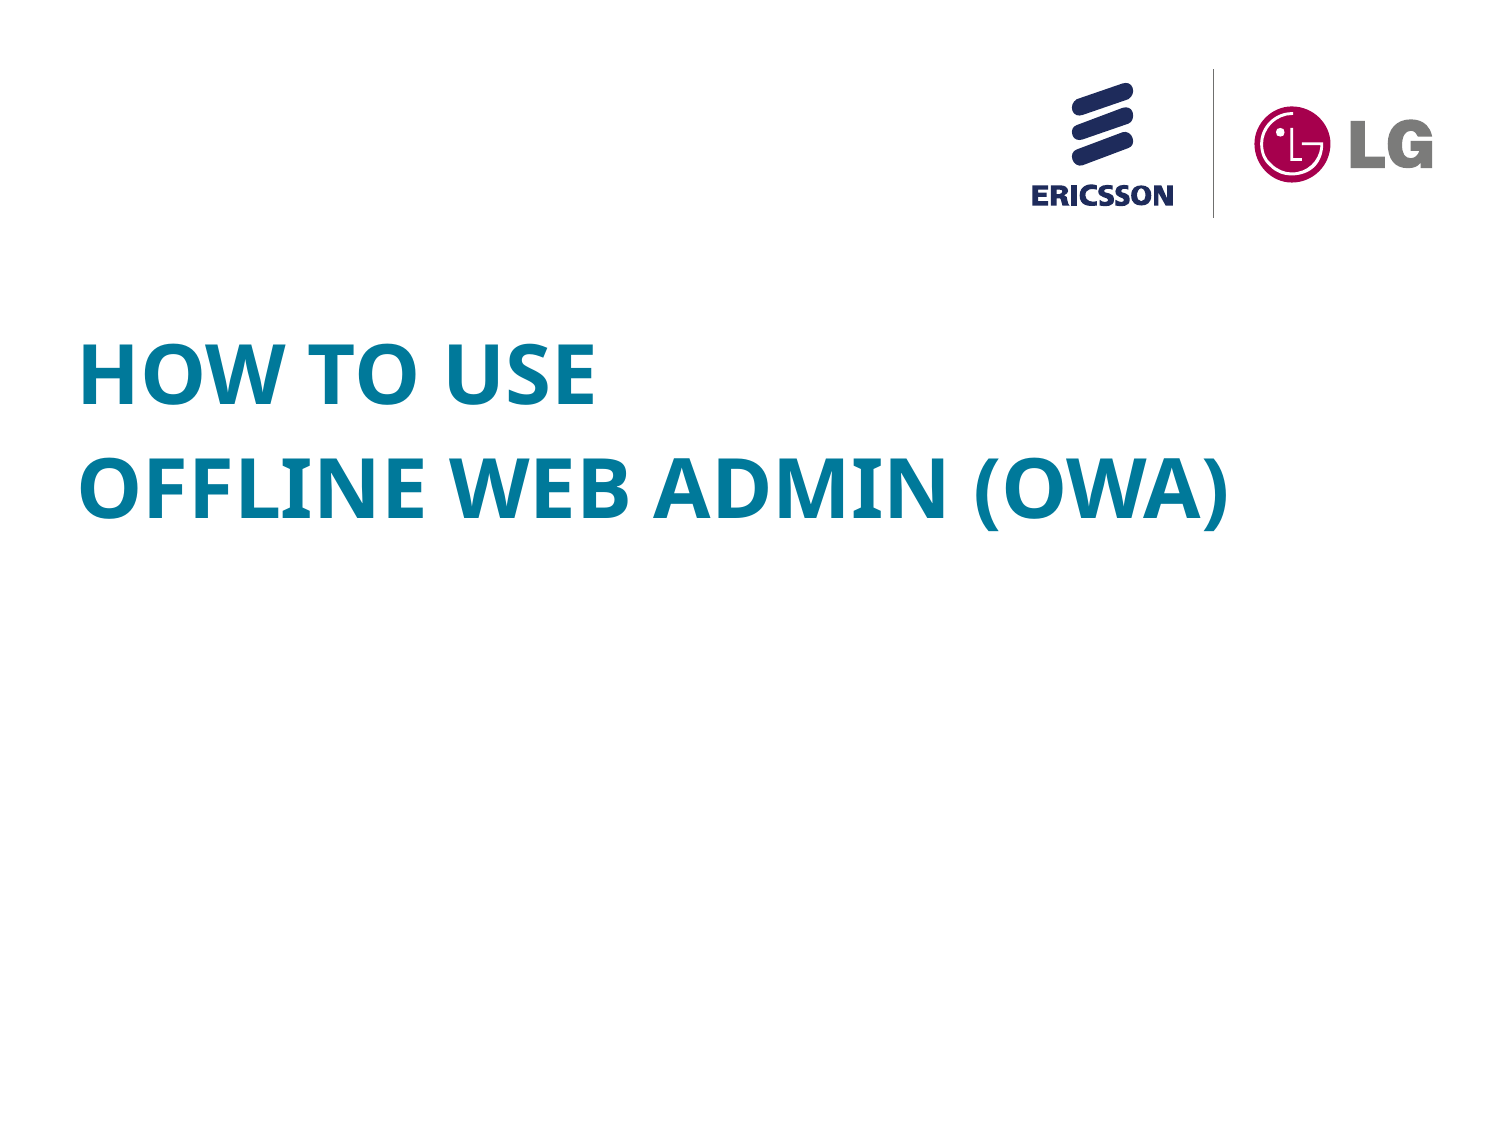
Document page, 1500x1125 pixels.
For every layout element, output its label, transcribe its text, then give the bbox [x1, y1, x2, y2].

title How to use offline web admin (OWA) [64, 296, 1500, 563]
